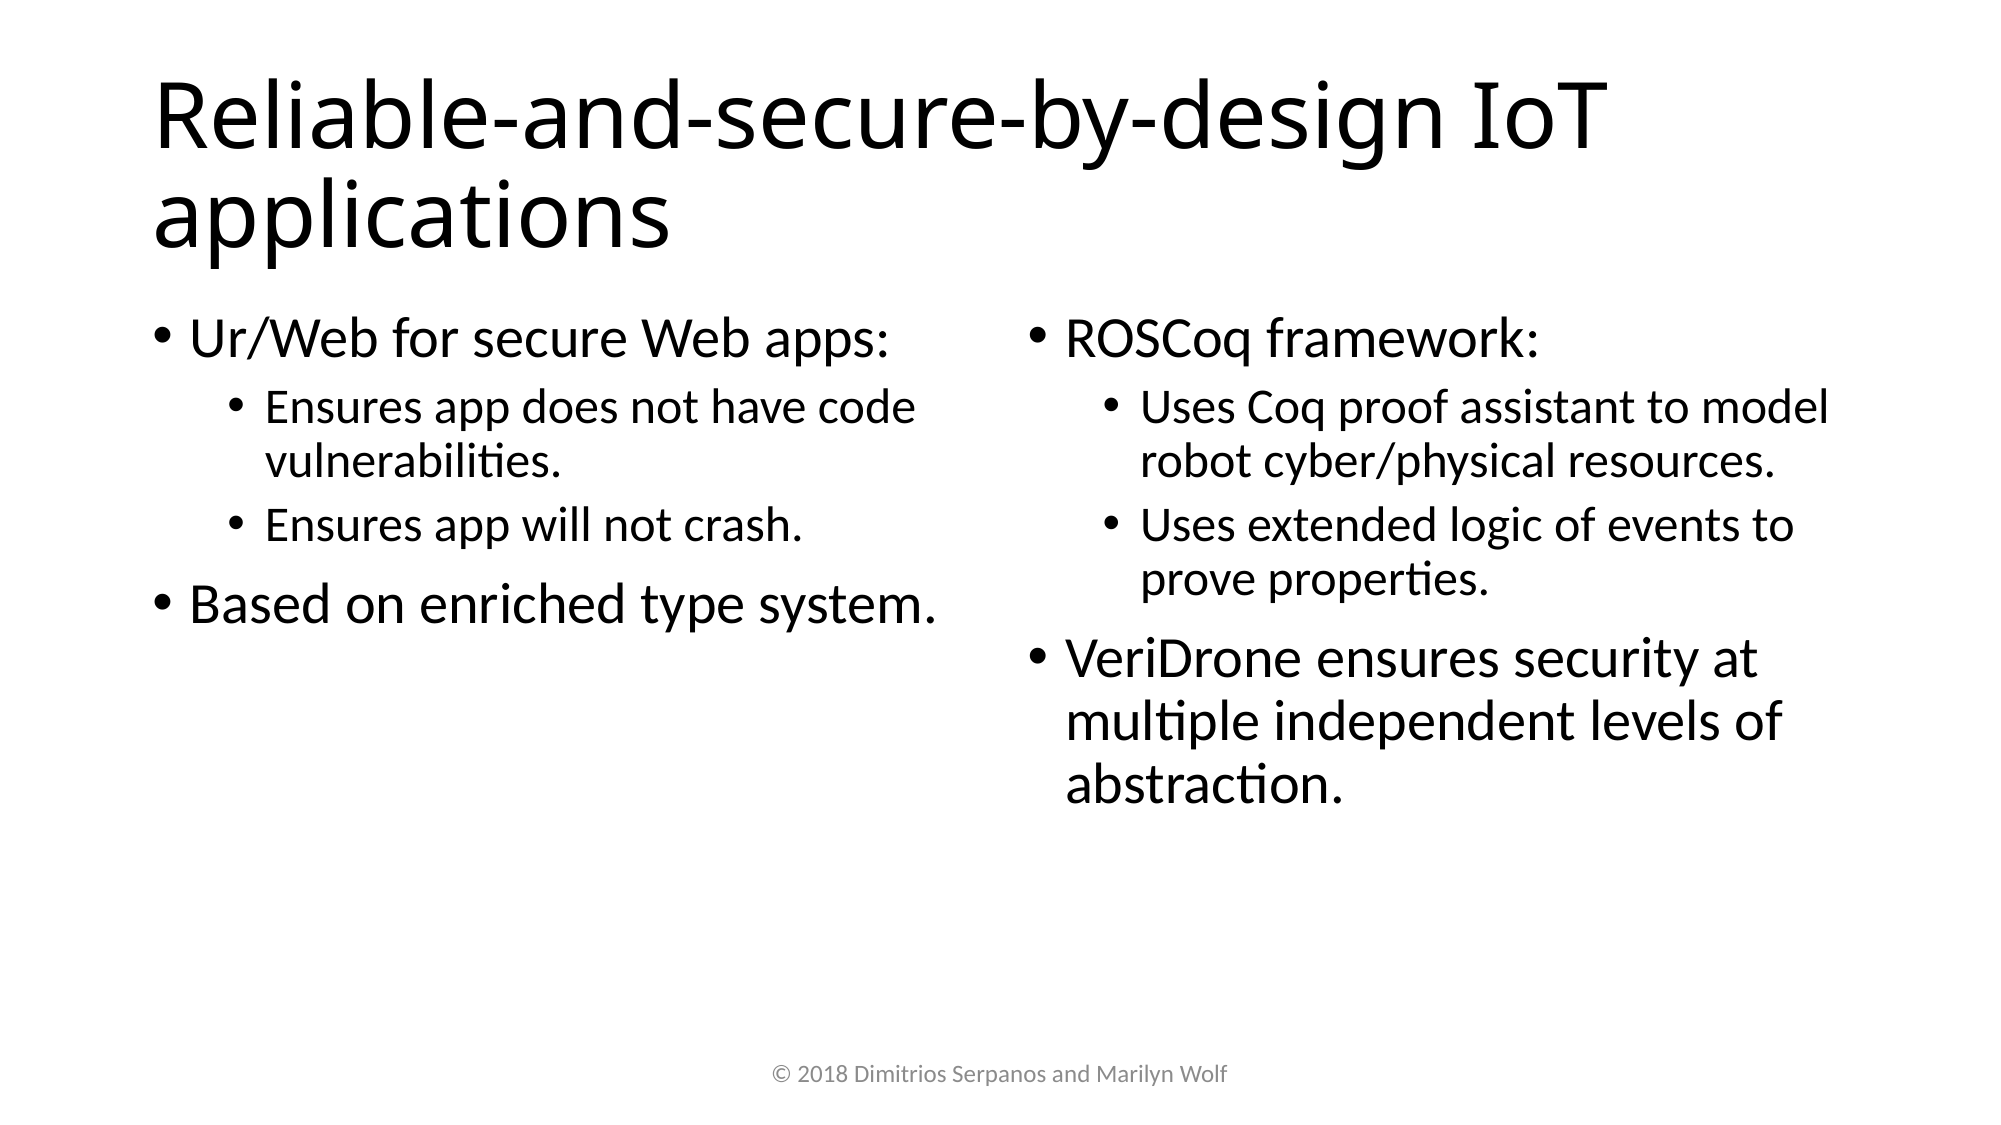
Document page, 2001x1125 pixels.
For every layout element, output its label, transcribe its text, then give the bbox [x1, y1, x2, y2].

list ROSCoq framework: Uses Coq proof assistant to model robot cyber/physical resources. Uses extended logic of events to prove properties. VeriDrone ensures security at multiple independent levels of abstraction. [1012, 299, 1863, 1014]
title Reliable-and-secure-by-design IoT applications [137, 59, 1863, 278]
footer © 2018 Dimitrios Serpanos and Marilyn Wolf [662, 1042, 1338, 1103]
list Ur/Web for secure Web apps: Ensures app does not have code vulnerabilities. Ensures app will not crash. Based on enriched type system. [137, 299, 988, 1014]
